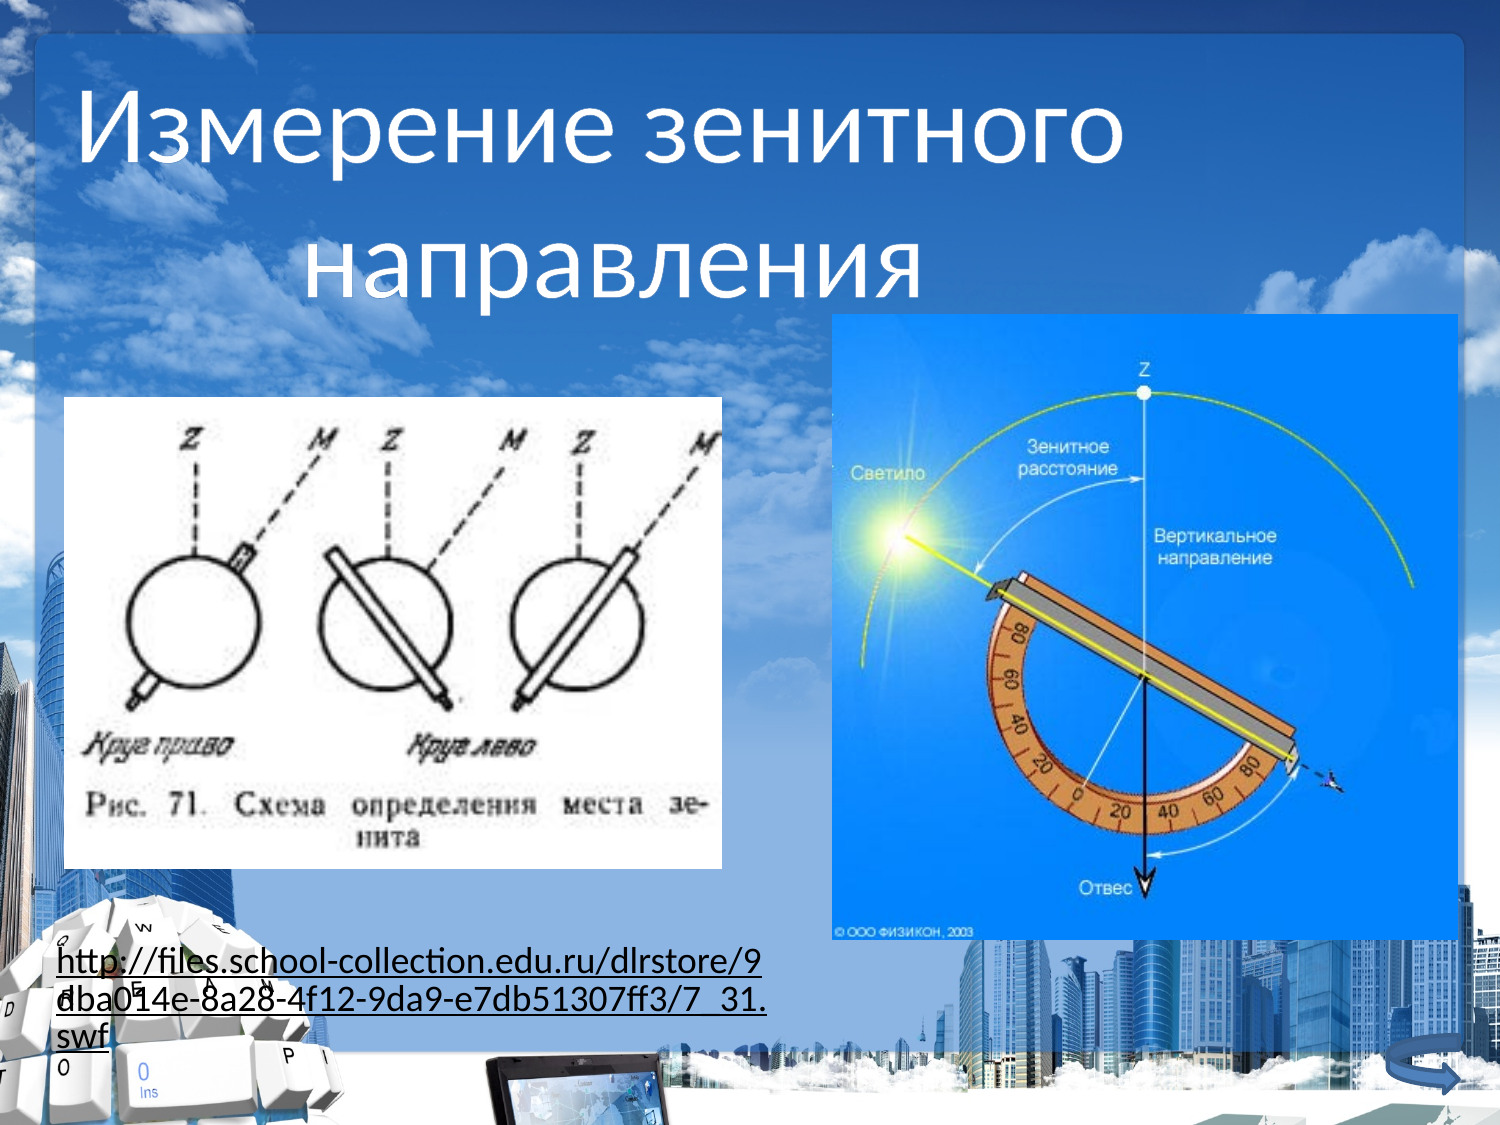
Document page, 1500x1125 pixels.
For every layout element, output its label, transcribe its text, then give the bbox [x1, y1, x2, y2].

text_box Измерение зенитного направления [58, 42, 1169, 328]
picture [0, 0, 1500, 1125]
text_box [1385, 1032, 1461, 1096]
text_box http://files.school-collection.edu.ru/dlrstore/9dba014e-8a28-4f12-9da9-e7db51307ff3/7_31.swf [41, 928, 792, 1034]
